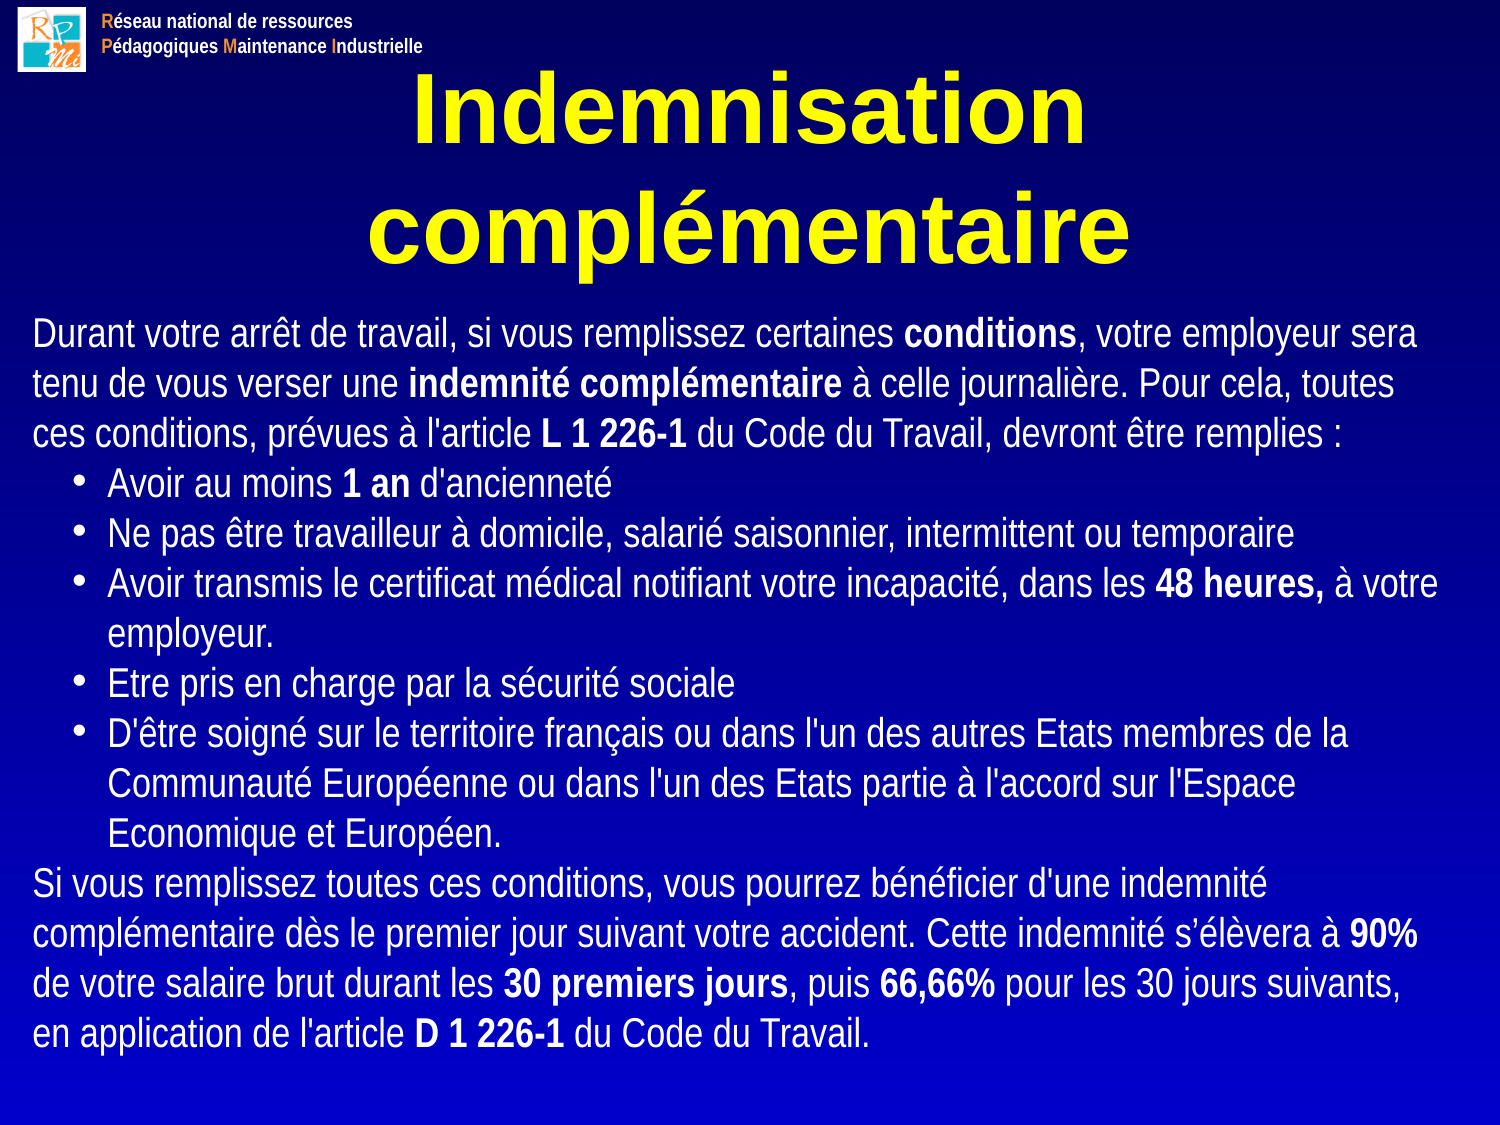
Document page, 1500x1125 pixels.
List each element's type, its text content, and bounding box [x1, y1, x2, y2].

picture [17, 7, 86, 72]
title Indemnisation complémentaire [112, 115, 1388, 291]
text_box Durant votre arrêt de travail, si vous remplissez certaines conditions, votre employeur sera tenu de vous verser une indemnité complémentaire à celle journalière. Pour cela, toutes ces conditions, prévues à l'article L 1 226-1 du Code du Travail, devront être remplies : Avoir au moins 1 an d'ancienneté Ne pas être travailleur à domicile, salarié saisonnier, intermittent ou temporaire Avoir transmis le certificat médical notifiant votre incapacité, dans les 48 heures, à votre employeur. Etre pris en charge par la sécurité sociale D'être soigné sur le territoire français ou dans l'un des autres Etats membres de la Communauté Européenne ou dans l'un des Etats partie à l'accord sur l'Espace Economique et Européen. Si vous remplissez toutes ces conditions, vous pourrez bénéficier d'une indemnité complémentaire dès le premier jour suivant votre accident. Cette indemnité s’élèvera à 90% de votre salaire brut durant les 30 premiers jours, puis 66,66% pour les 30 jours suivants, en application de l'article D 1 226-1 du Code du Travail. [17, 297, 1459, 1063]
